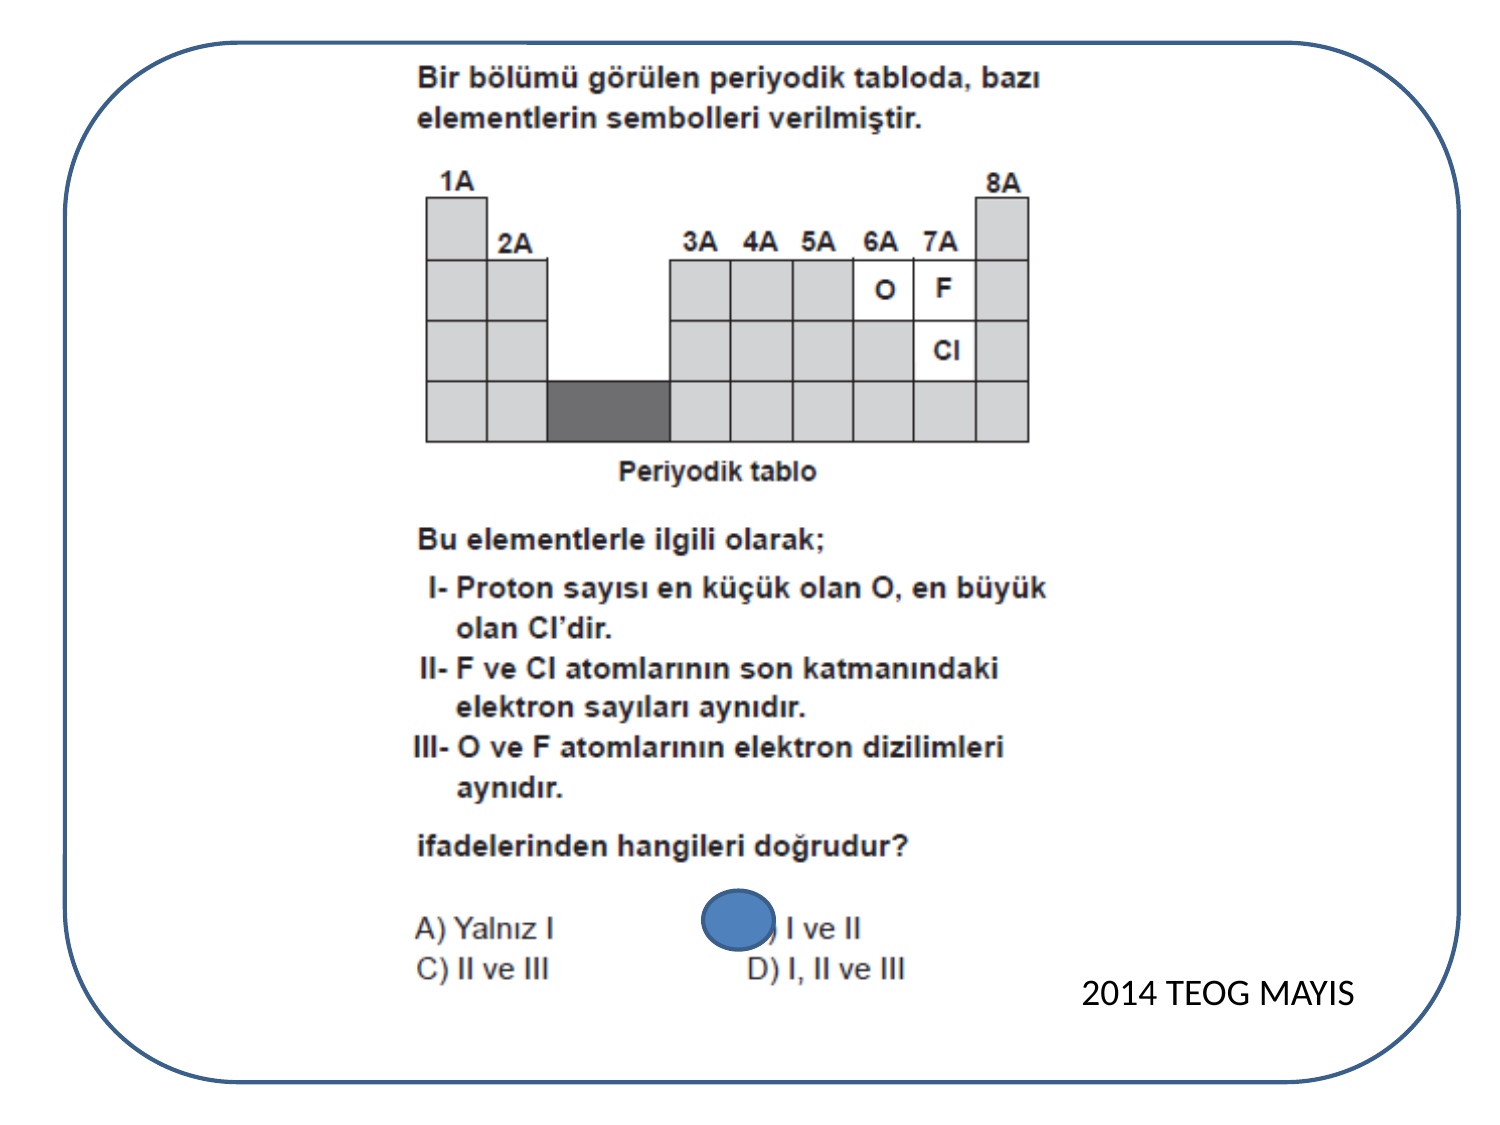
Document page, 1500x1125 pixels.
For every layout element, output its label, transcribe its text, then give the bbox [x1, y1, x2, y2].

text_box [62, 40, 1461, 1085]
picture [409, 46, 1064, 1008]
text_box 2014 TEOG MAYIS [1366, 1049, 1392, 1066]
